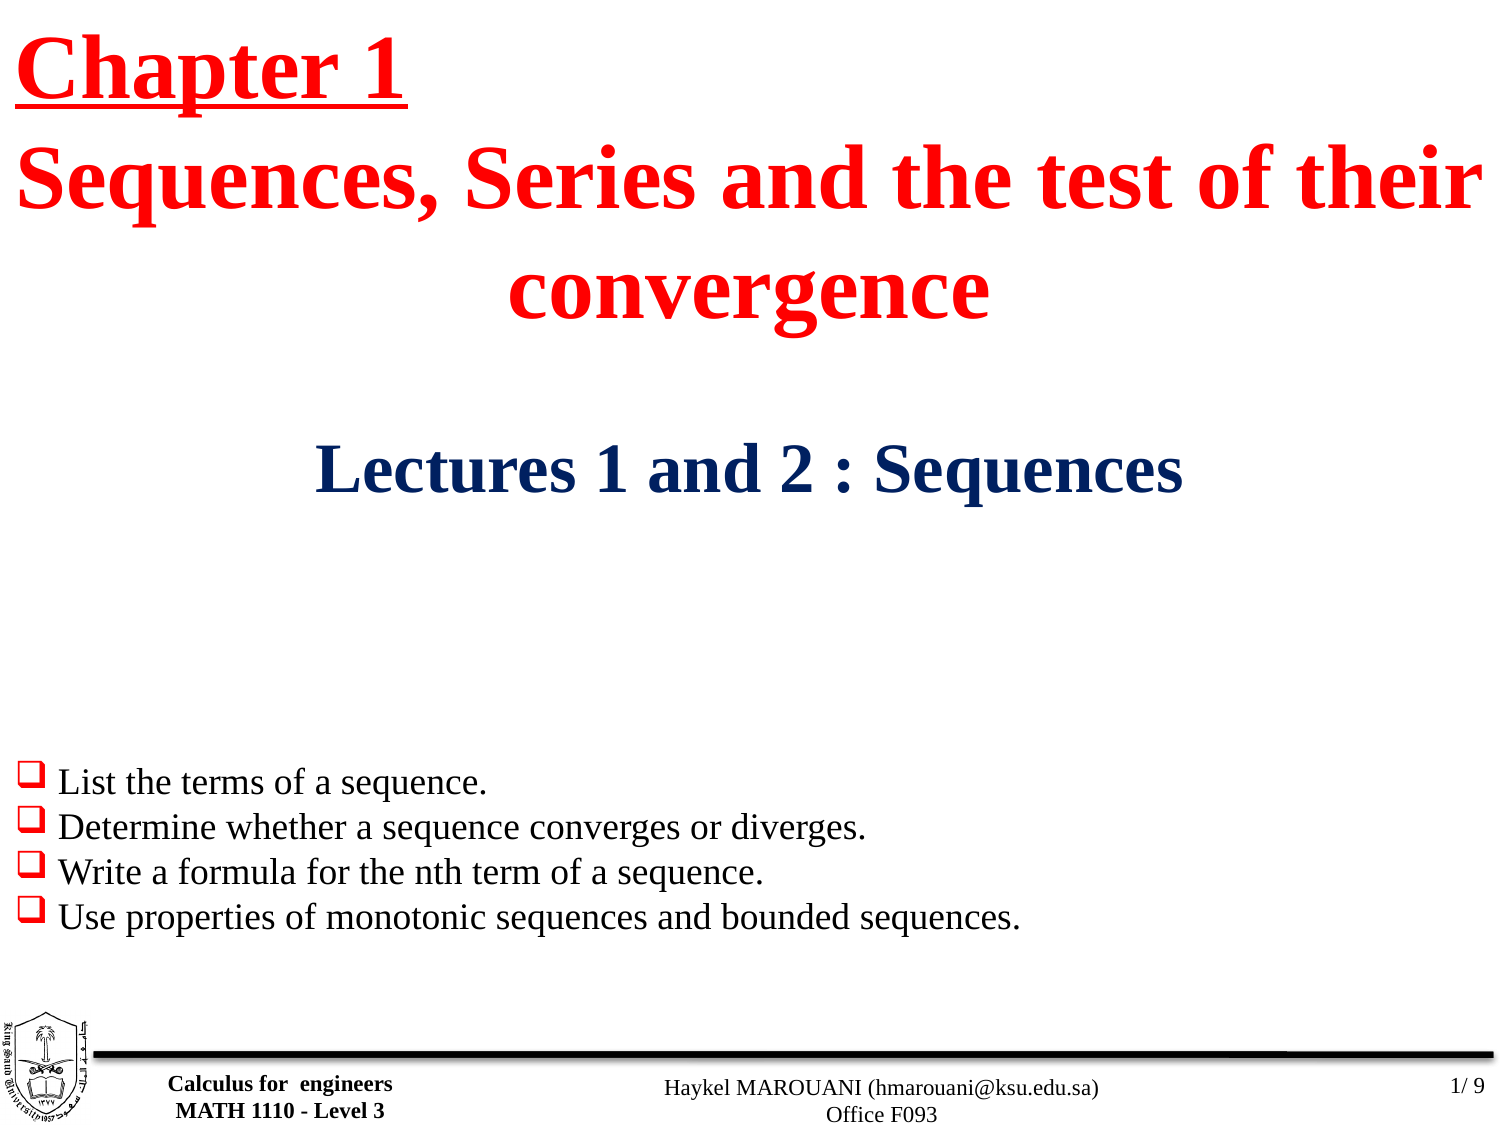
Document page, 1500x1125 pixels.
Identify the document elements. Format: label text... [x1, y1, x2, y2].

slide_number Calculus for engineers MATH 1110 - Level 3 [105, 1060, 456, 1121]
footer Haykel MAROUANI (hmarouani@ksu.edu.sa) Office F093 [644, 1065, 1120, 1125]
text_box List the terms of a sequence. Determine whether a sequence converges or diverges. Write a formula for the nth term of a sequence. Use properties of monotonic sequences and bounded sequences. [0, 749, 1055, 945]
slide_number 1/ 9 [1359, 1062, 1500, 1123]
text_box Chapter 1 Sequences, Series and the test of their convergence Lectures 1 and 2 : Sequences [0, 0, 1500, 703]
picture [0, 1010, 91, 1125]
